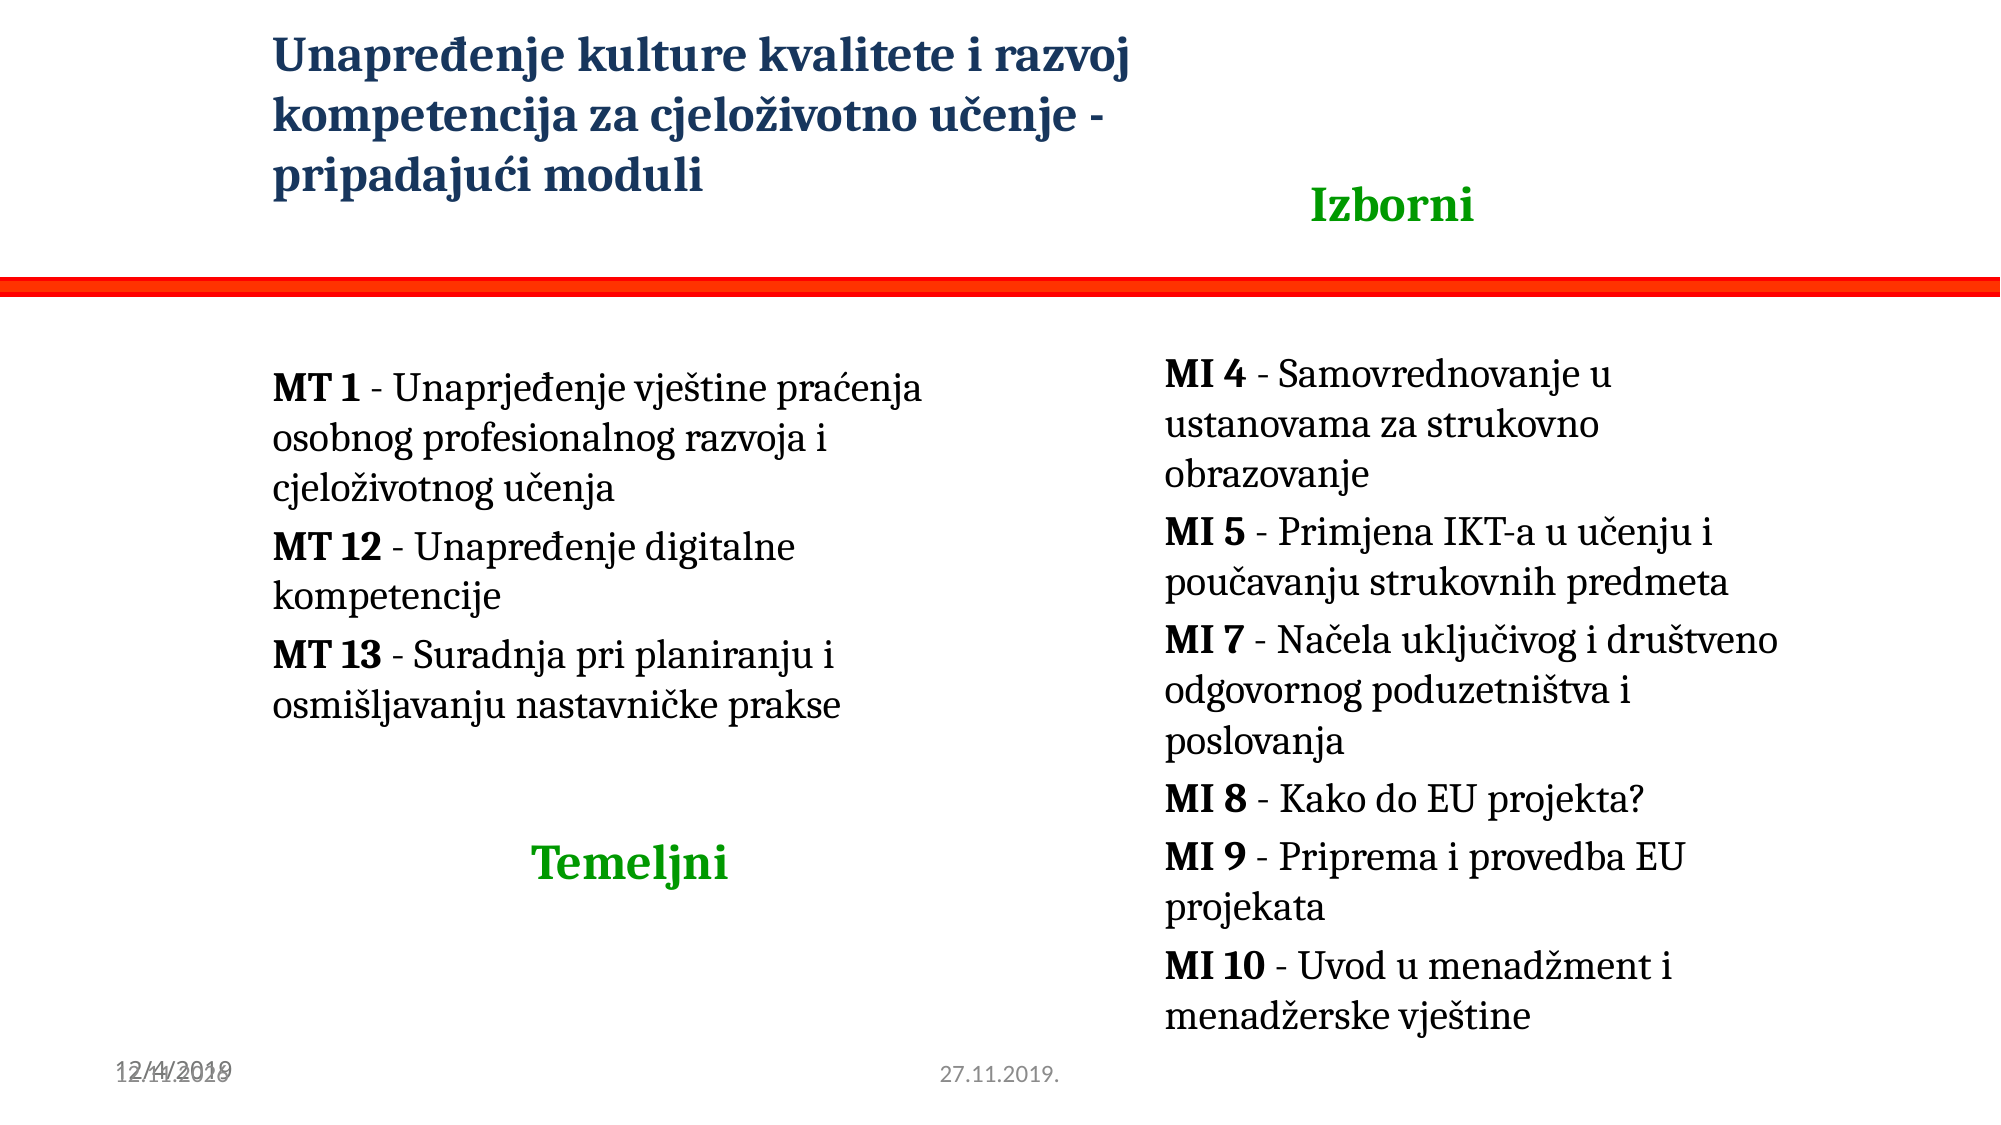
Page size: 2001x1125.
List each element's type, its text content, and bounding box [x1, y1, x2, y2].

text_box Unapređenje kulture kvalitete i razvoj kompetencija za cjeloživotno učenje - pripadajući moduli [257, 3, 1168, 220]
list MI 4 - Samovrednovanje u ustanovama za strukovno obrazovanje MI 5 - Primjena IKT-a u učenju i poučavanju strukovnih predmeta MI 7 - Načela uključivog i društveno odgovornog poduzetništva i poslovanja MI 8 - Kako do EU projekta? MI 9 - Priprema i provedba EU projekata MI 10 - Uvod u menadžment i menadžerske vještine [1149, 338, 1813, 1076]
footer 27.11.2019. [683, 1042, 1317, 1103]
list MT 1 - Unaprjeđenje vještine praćenja osobnog profesionalnog razvoja i cjeloživotnog učenja MT 12 - Unapređenje digitalne kompetencije MT 13 - Suradnja pri planiranju i osmišljavanju nastavničke prakse [257, 352, 1012, 790]
text_box [0, 277, 2000, 297]
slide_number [99, 1042, 567, 1103]
text_box Temeljni [516, 822, 805, 924]
text_box Izborni [1295, 163, 1584, 266]
